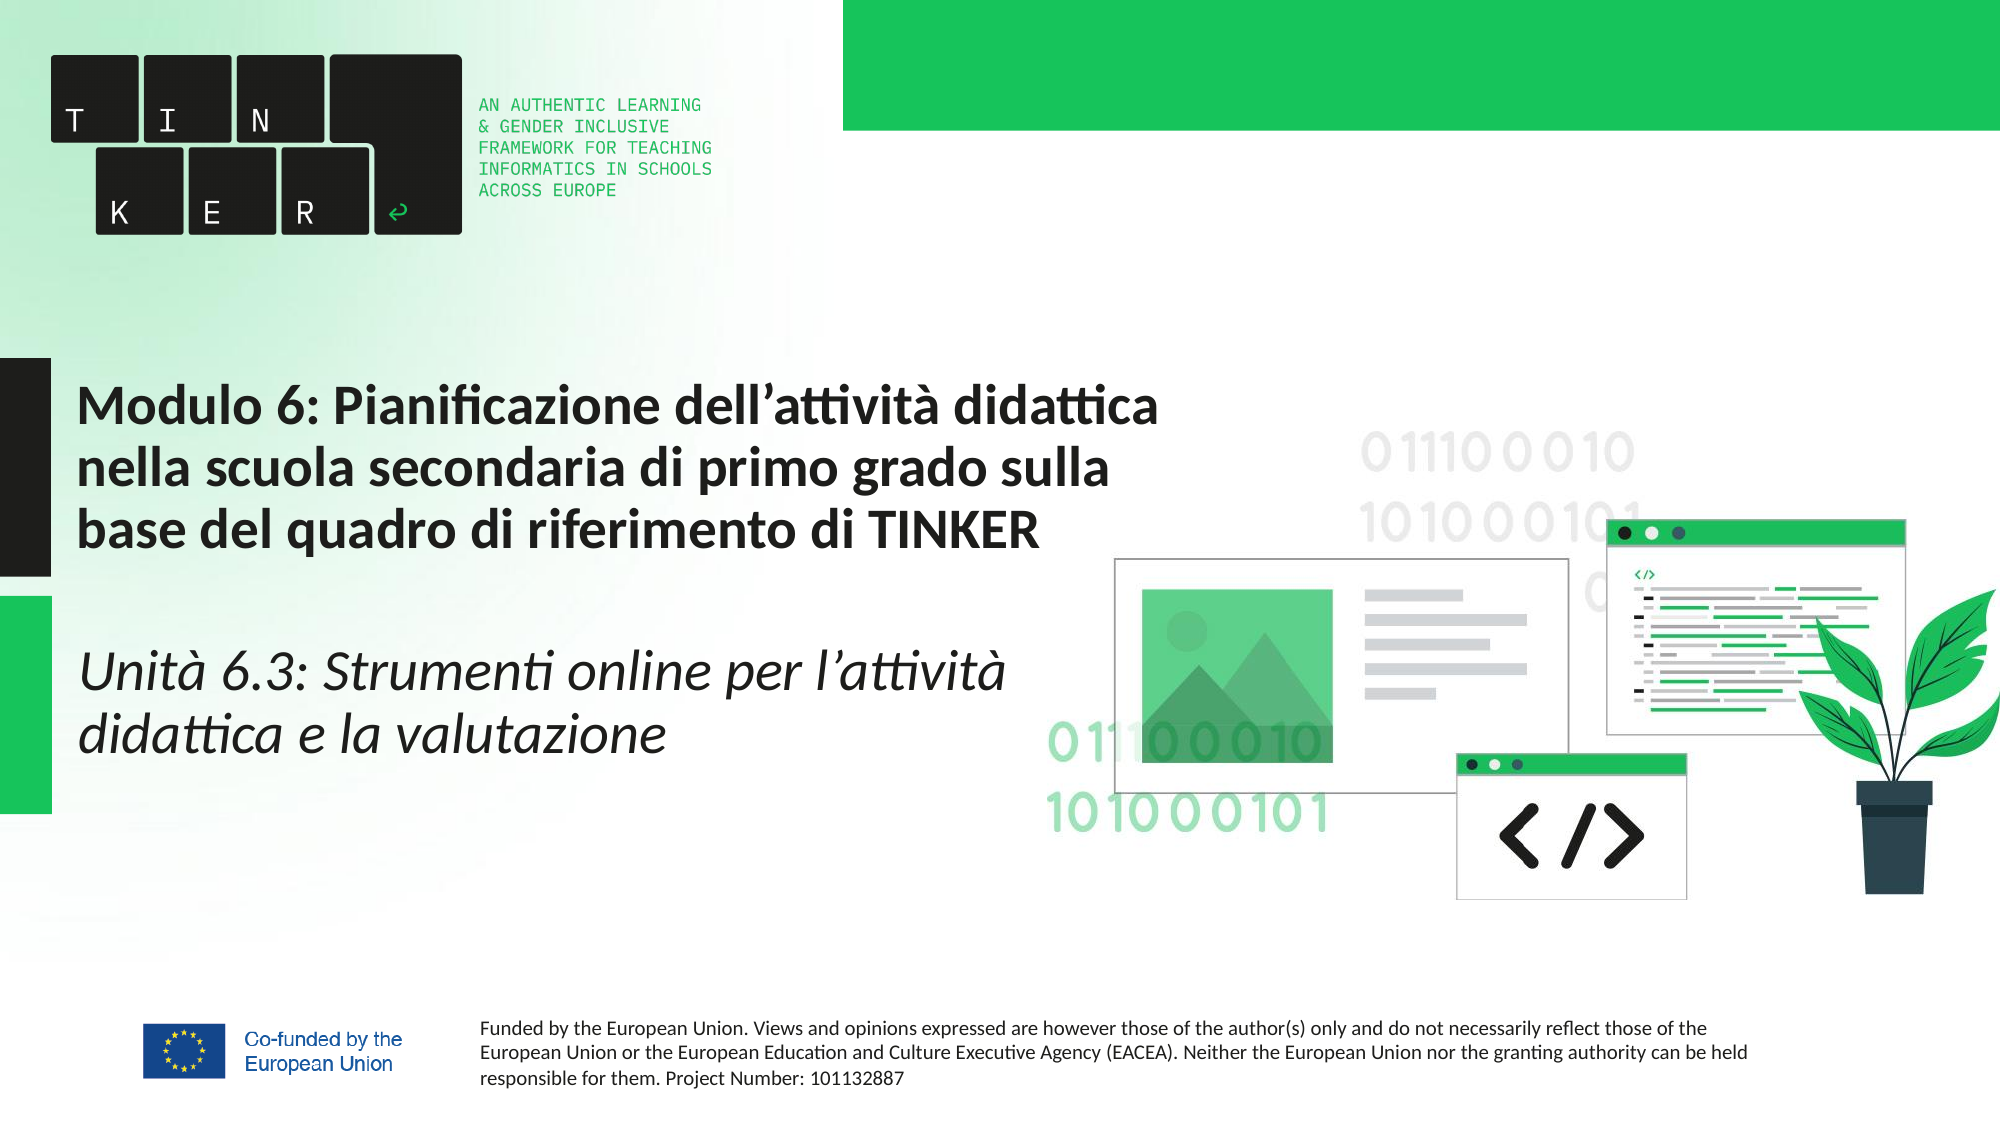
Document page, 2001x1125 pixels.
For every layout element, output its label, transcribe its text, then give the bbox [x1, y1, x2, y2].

subtitle Unità 6.3: Strumenti online per l’attività didattica e la valutazione [63, 597, 1054, 810]
picture [1047, 431, 2000, 900]
title Modulo 6: Pianificazione dell’attività didattica nella scuola secondaria di primo grado sulla base del quadro di riferimento di TINKER [61, 358, 1196, 578]
picture [0, 0, 843, 1125]
